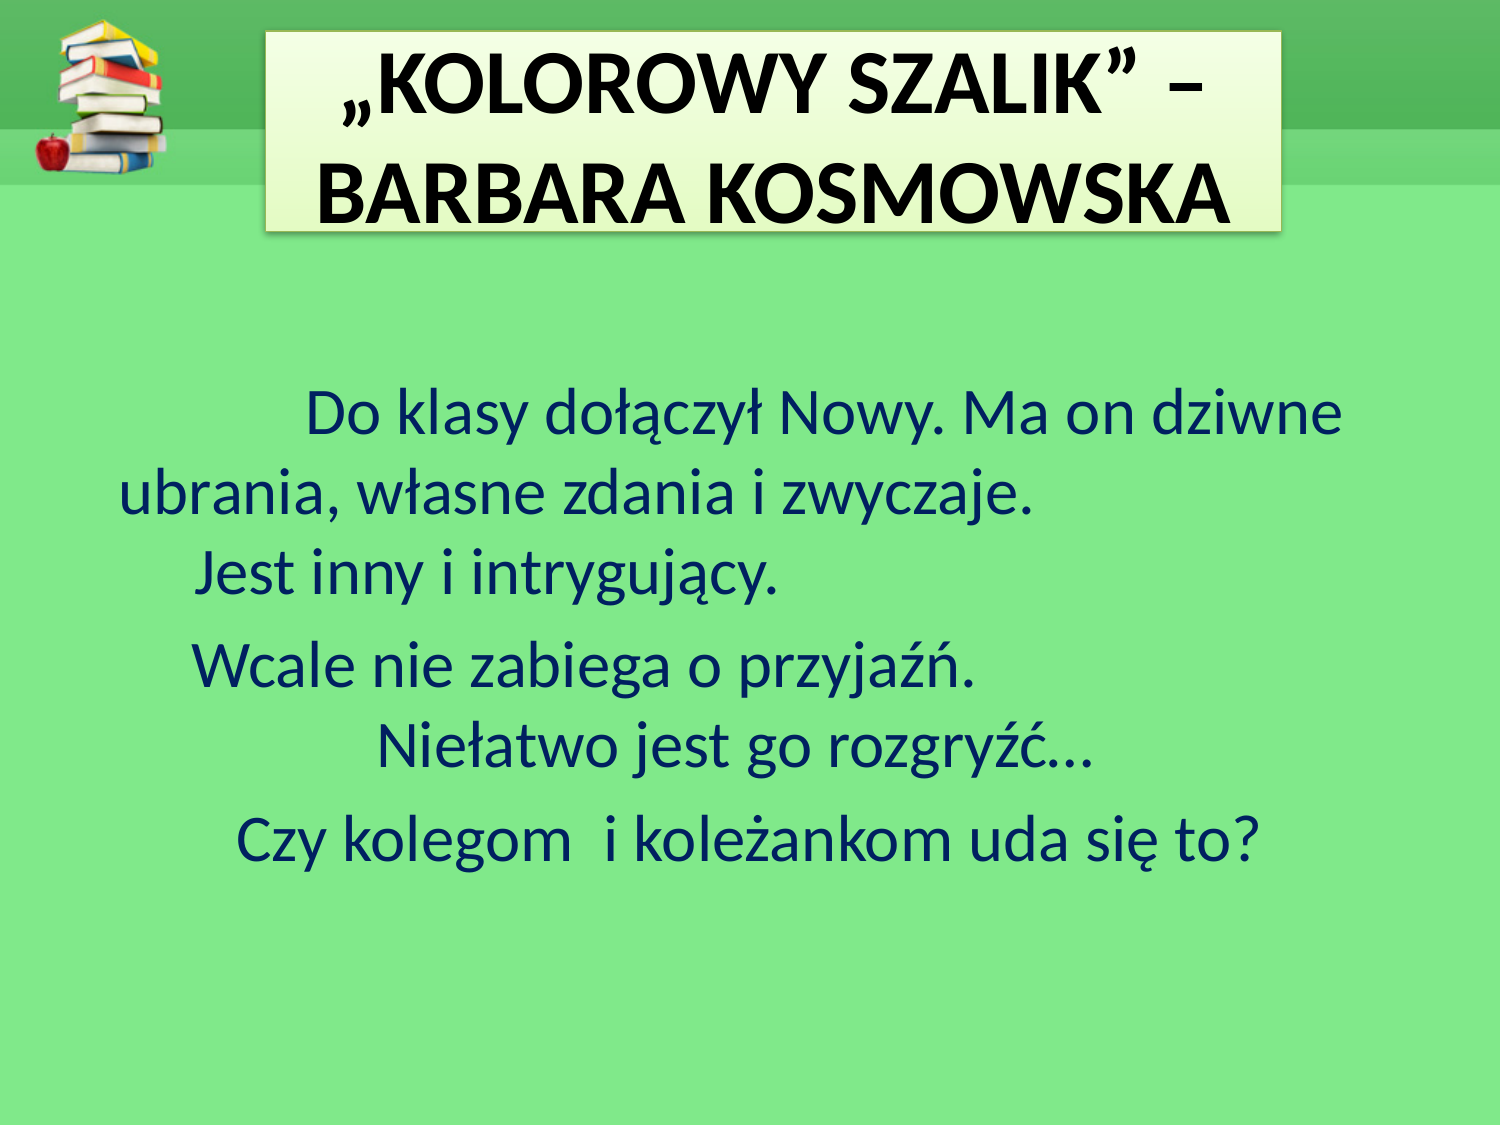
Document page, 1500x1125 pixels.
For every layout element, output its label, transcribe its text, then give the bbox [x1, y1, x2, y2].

list Do klasy dołączył Nowy. Ma on dziwne ubrania, własne zdania i zwyczaje. Jest inny i intrygujący. Wcale nie zabiega o przyjaźń. Niełatwo jest go rozgryźć… Czy kolegom i koleżankom uda się to? [75, 267, 1425, 1005]
title „KOLOROWY SZALIK” – BARBARA KOSMOWSKA [265, 30, 1282, 232]
picture [0, 0, 1500, 1125]
